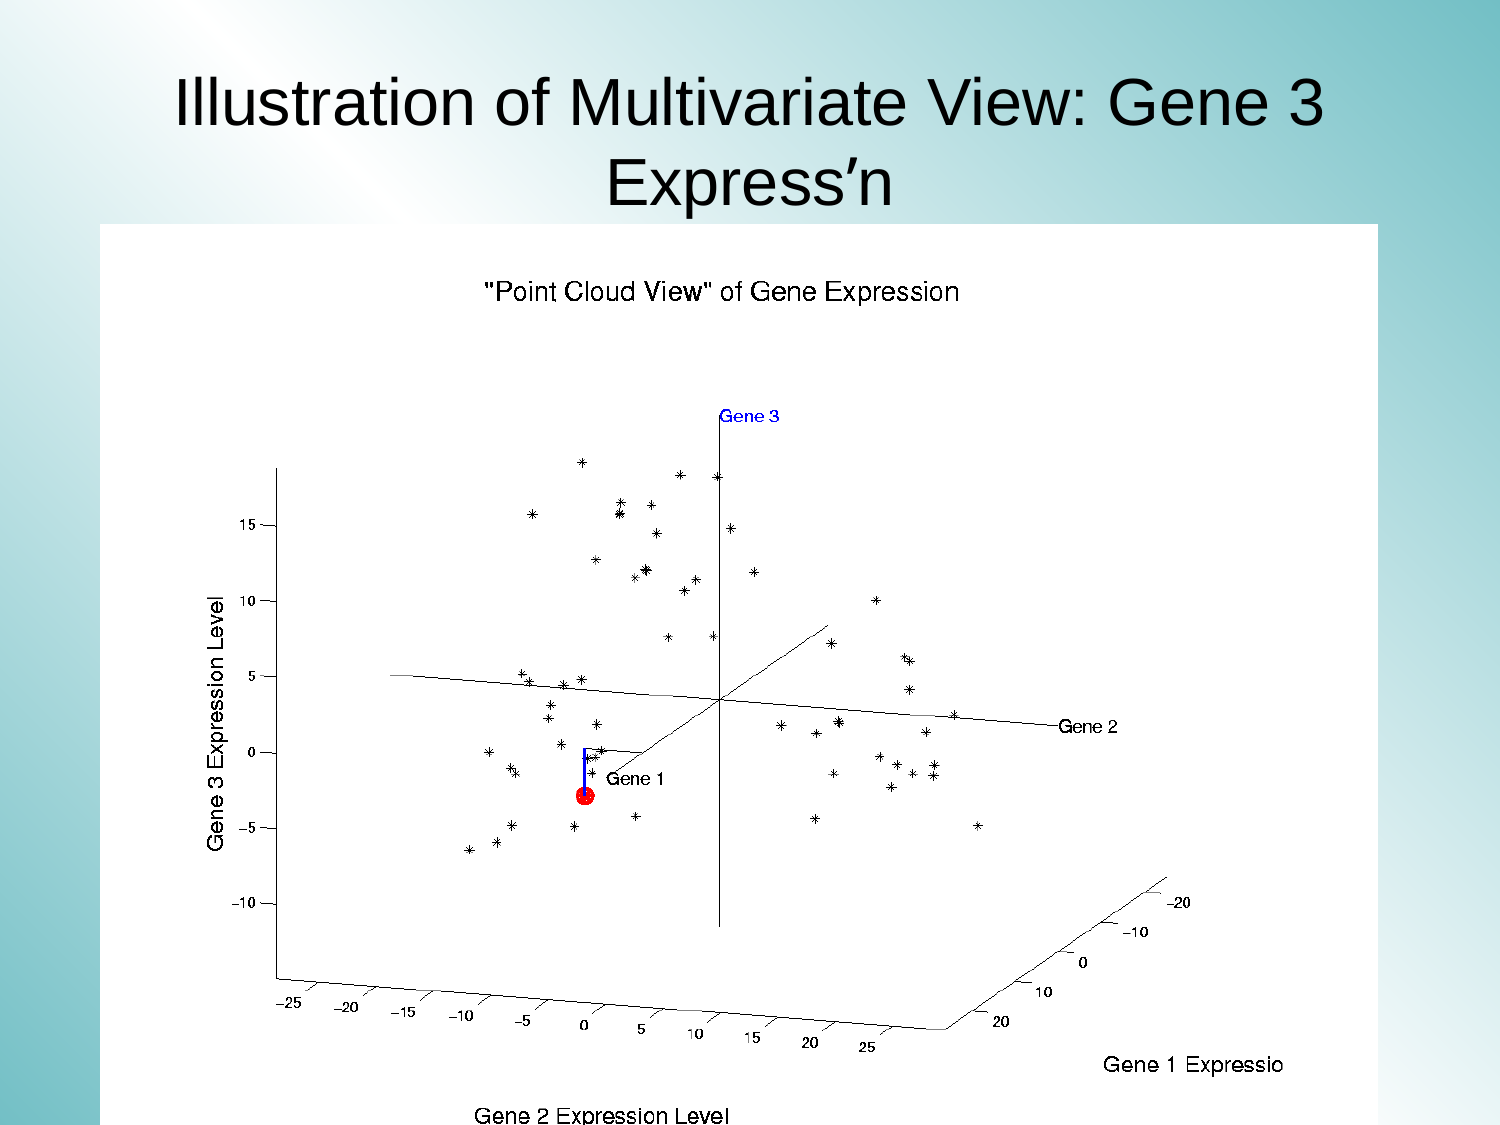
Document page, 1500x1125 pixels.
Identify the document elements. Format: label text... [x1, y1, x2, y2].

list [99, 224, 1378, 1125]
title Illustration of Multivariate View: Gene 3 Express’n [75, 45, 1425, 233]
